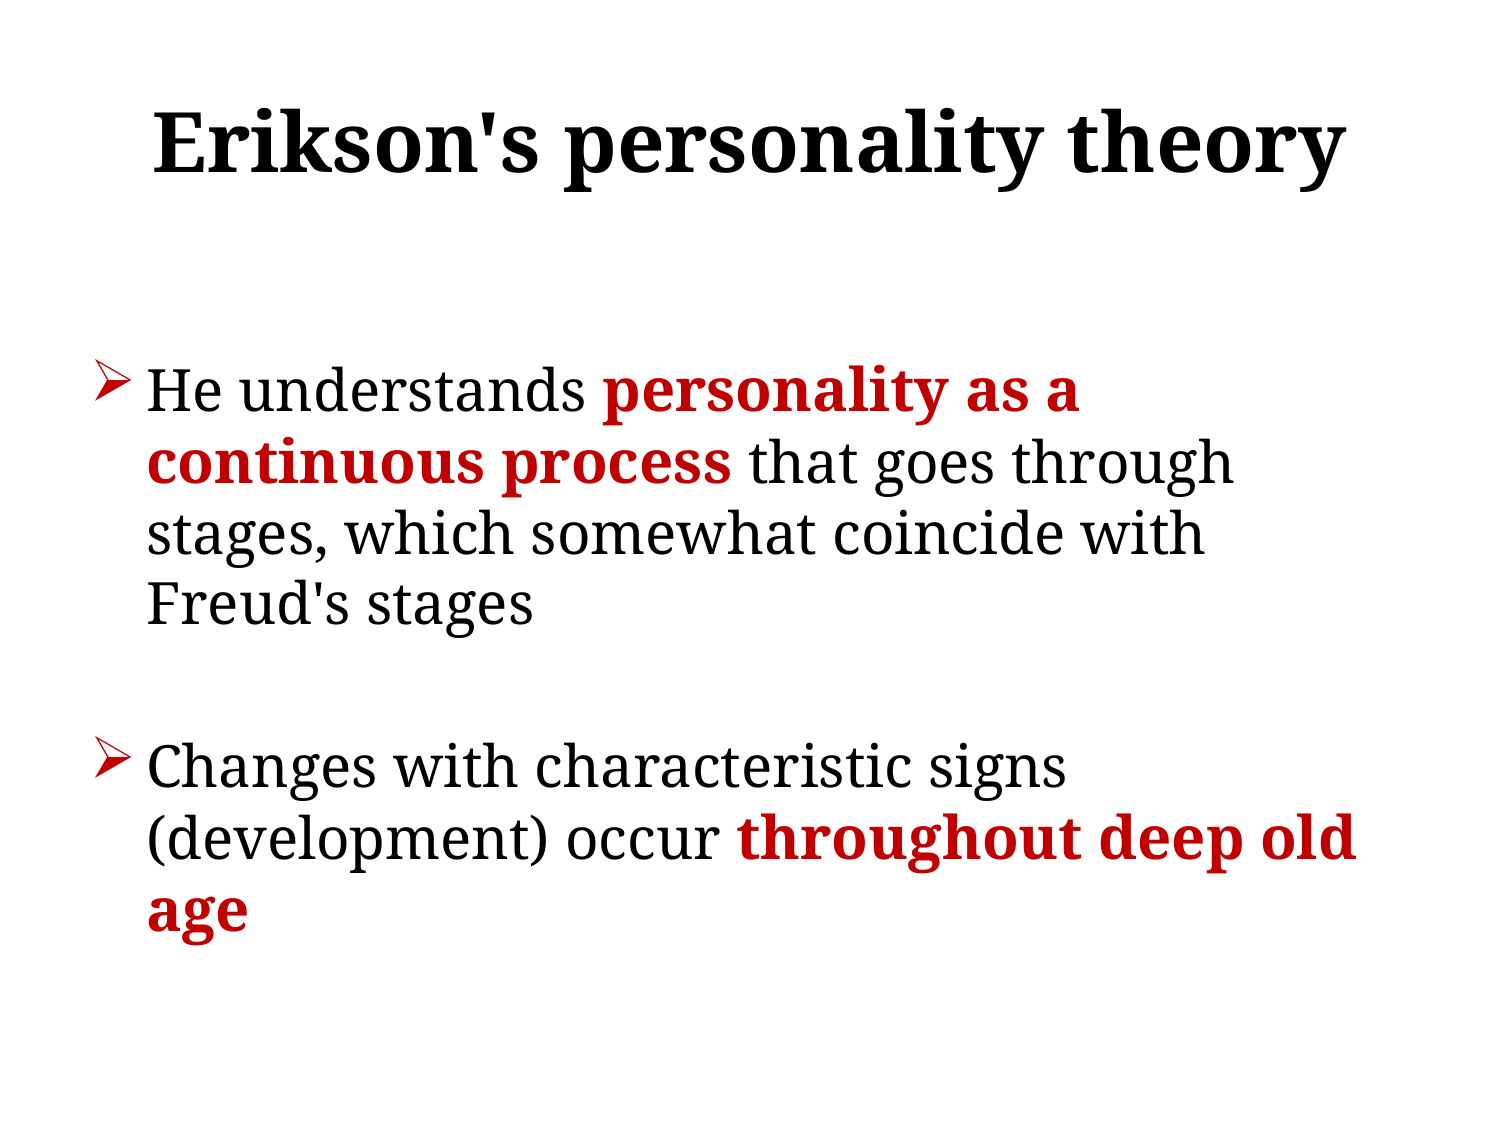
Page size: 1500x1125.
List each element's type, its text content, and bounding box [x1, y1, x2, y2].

list He understands personality as a continuous process that goes through stages, which somewhat coincide with Freud's stages Changes with characteristic signs (development) occur throughout deep old age [75, 262, 1425, 1005]
title Erikson's personality theory [75, 45, 1425, 233]
